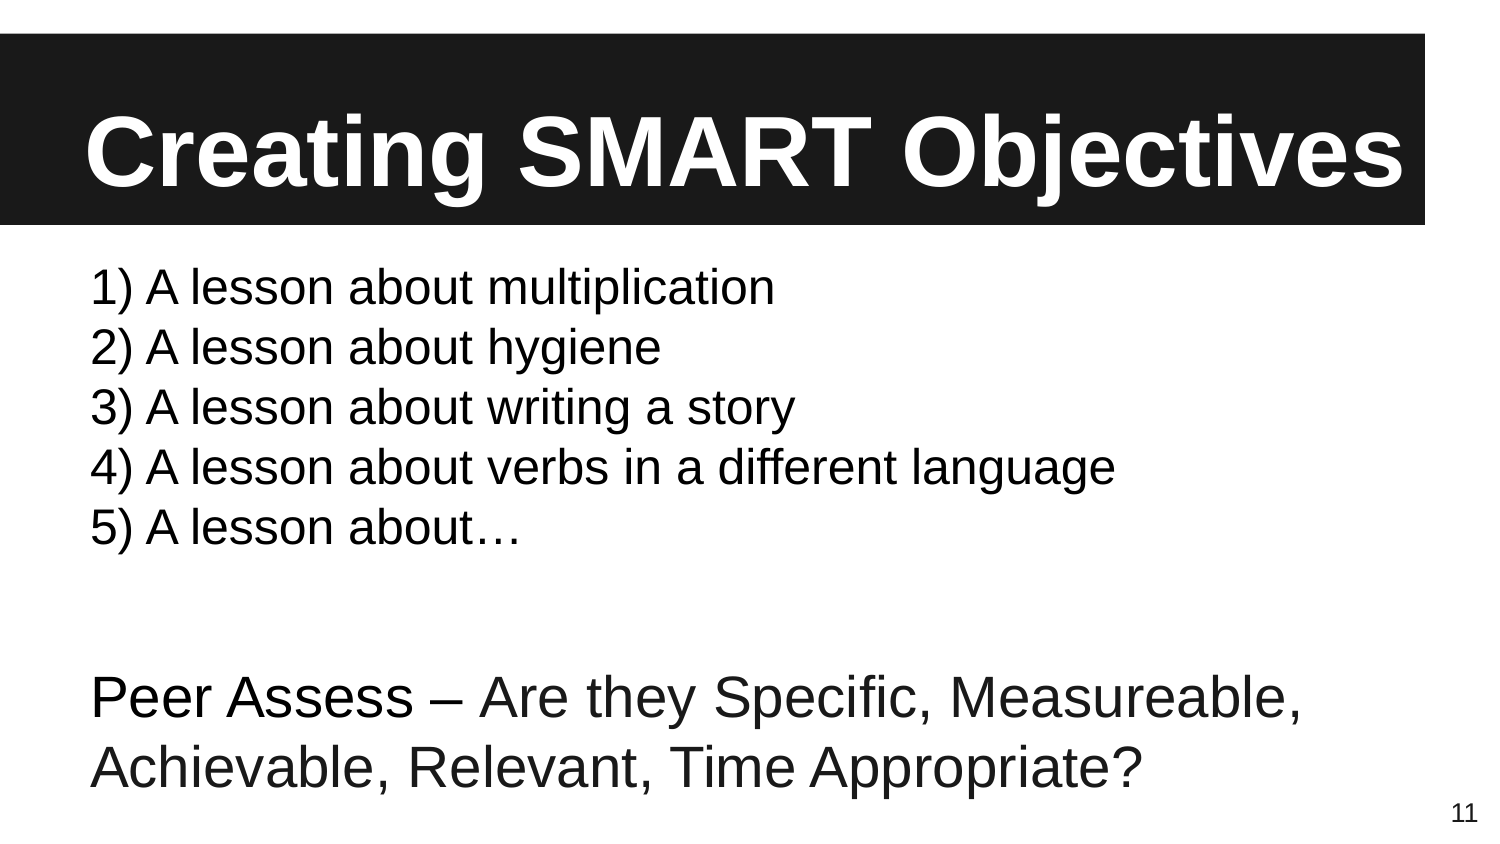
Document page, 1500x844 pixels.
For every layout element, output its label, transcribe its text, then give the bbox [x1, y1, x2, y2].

title Creating SMART Objectives [69, 33, 1454, 221]
slide_number 11 [1403, 779, 1494, 844]
list 1) A lesson about multiplication 2) A lesson about hygiene 3) A lesson about writing a story 4) A lesson about verbs in a different language 5) A lesson about… Peer Assess – Are they Specific, Measureable, Achievable, Relevant, Time Appropriate? [75, 239, 1425, 808]
